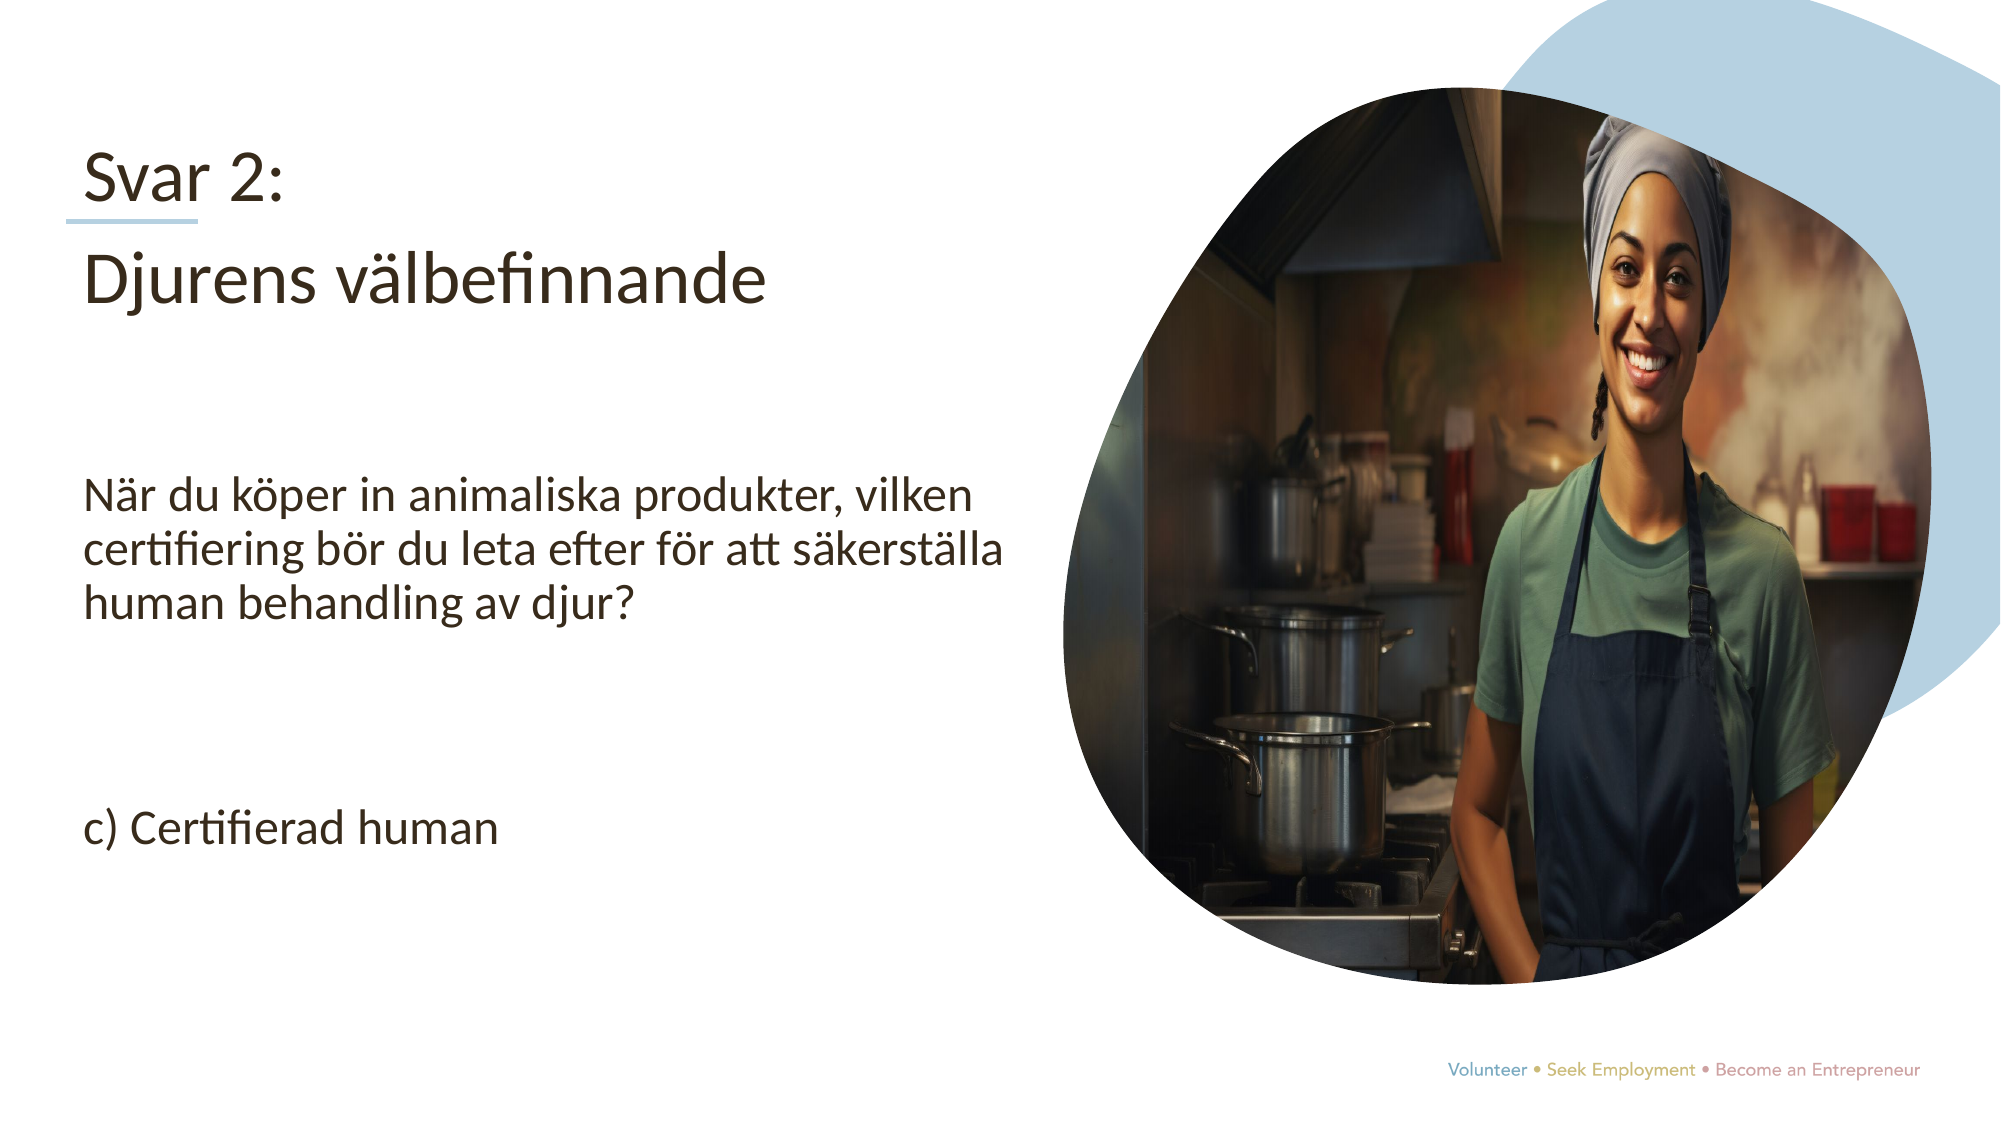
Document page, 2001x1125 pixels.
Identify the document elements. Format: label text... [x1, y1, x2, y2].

text_box När du köper in animaliska produkter, vilken certifiering bör du leta efter för att säkerställa human behandling av djur? c) Certifierad human [68, 461, 1035, 1043]
text_box Svar 2: Djurens välbefinnande [68, 129, 903, 356]
picture [1418, 1046, 1971, 1103]
picture [1063, 87, 1932, 985]
